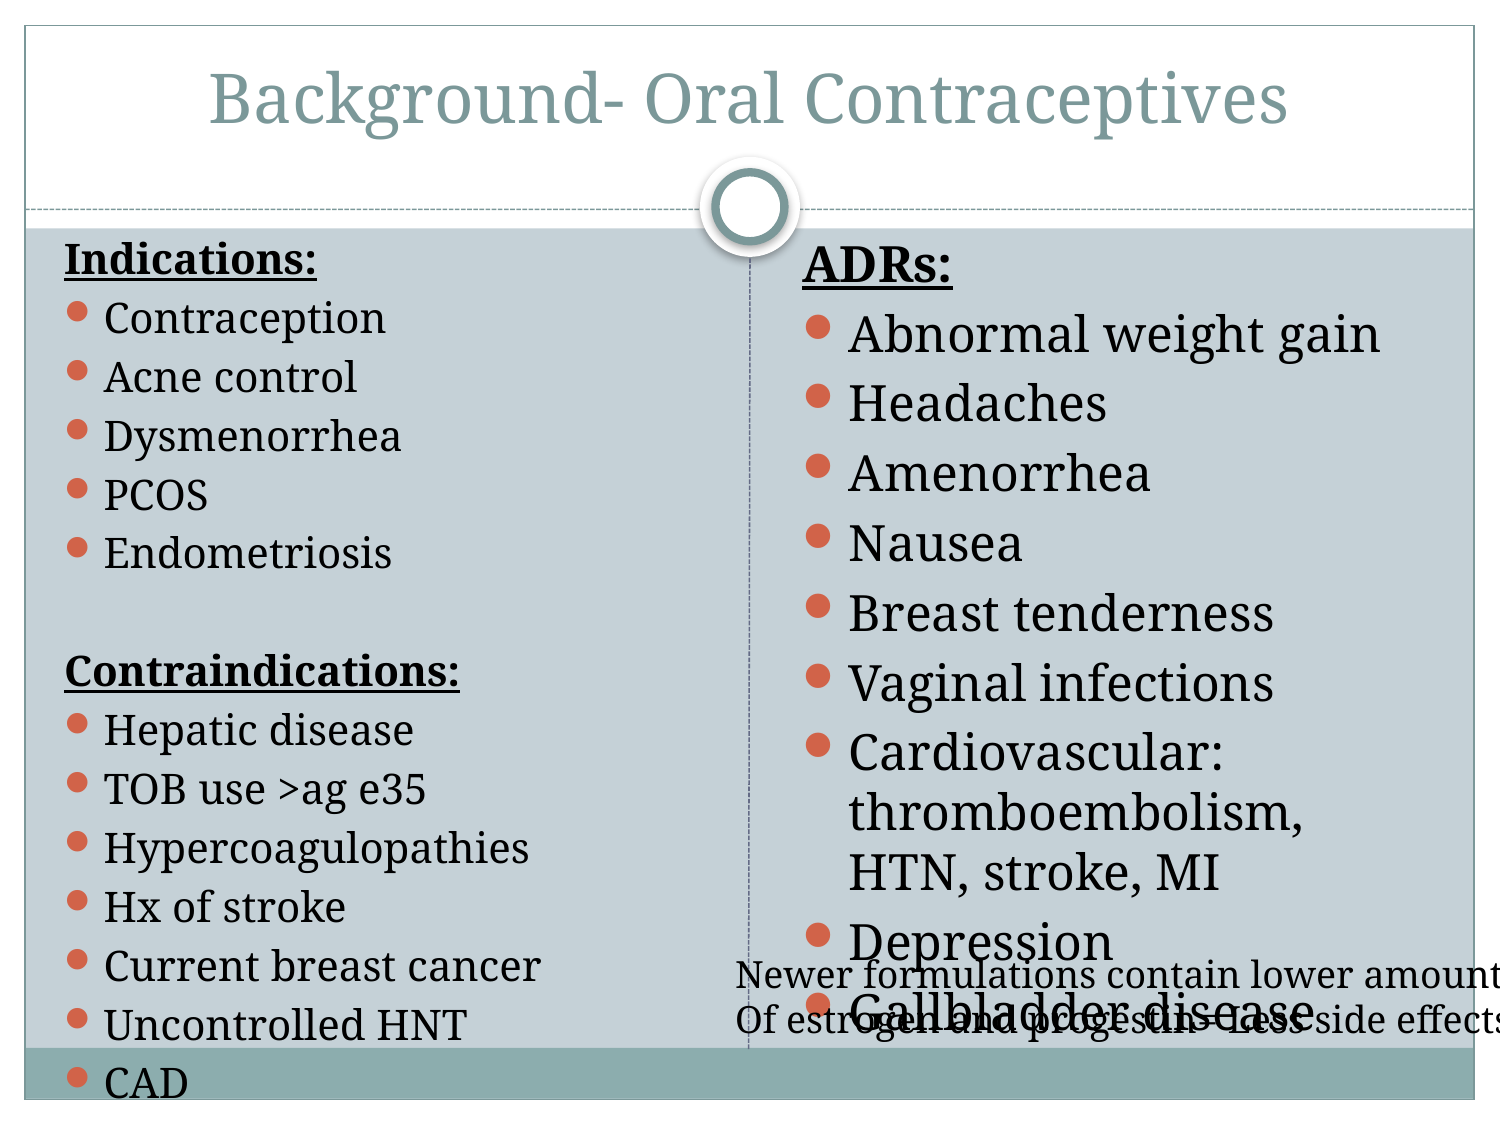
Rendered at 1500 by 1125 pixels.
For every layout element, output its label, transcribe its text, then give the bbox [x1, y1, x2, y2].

list ADRs: Abnormal weight gain Headaches Amenorrhea Nausea Breast tenderness Vaginal infections Cardiovascular: thromboembolism, HTN, stroke, MI Depression Gallbladder disease [787, 224, 1450, 943]
title Background- Oral Contraceptives [49, 20, 1450, 145]
list Indications: Contraception Acne control Dysmenorrhea PCOS Endometriosis Contraindications: Hepatic disease TOB use >ag e35 Hypercoagulopathies Hx of stroke Current breast cancer Uncontrolled HNT CAD [49, 224, 712, 1125]
text_box Newer formulations contain lower amounts Of estrogen and progestin= Less side effects [720, 943, 1500, 1049]
